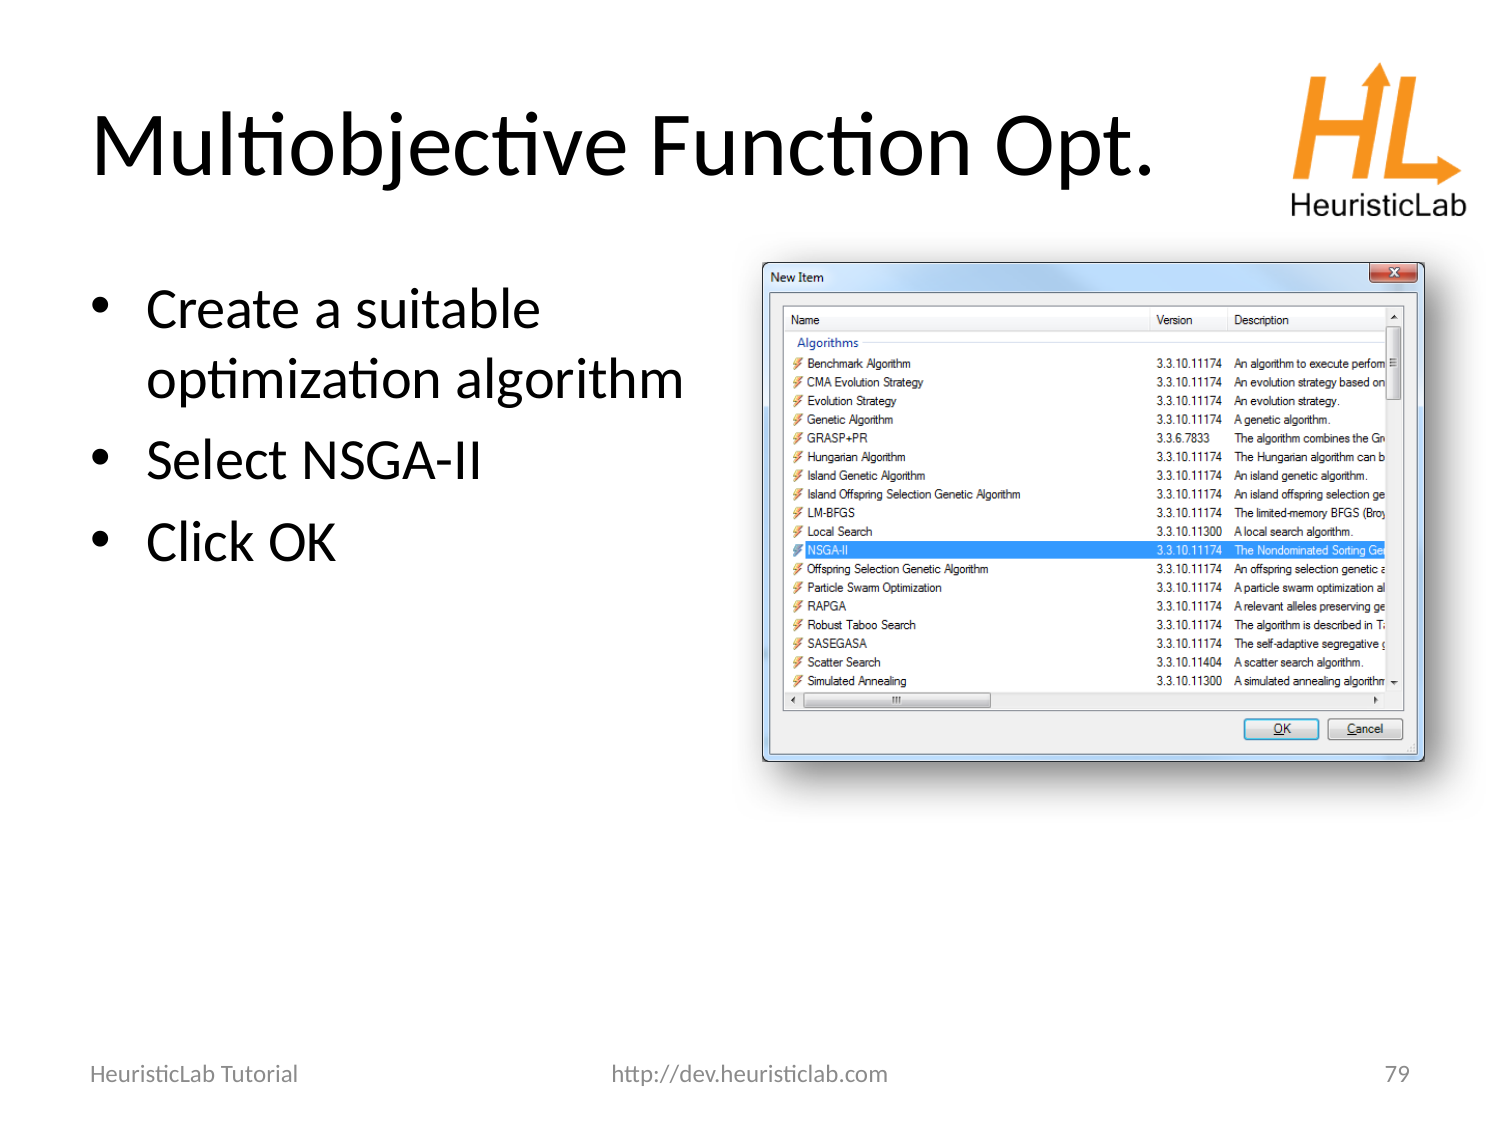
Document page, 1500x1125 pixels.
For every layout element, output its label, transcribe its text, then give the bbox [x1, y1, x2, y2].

footer http://dev.heuristiclab.com [512, 1042, 988, 1103]
slide_number 79 [1074, 1042, 1425, 1103]
list Create a suitable optimization algorithm Select NSGA-II Click OK [75, 262, 738, 1005]
picture [762, 262, 1426, 762]
slide_number HeuristicLab Tutorial [75, 1042, 425, 1103]
picture [1281, 27, 1474, 244]
title Multiobjective Function Opt. [75, 45, 1282, 233]
